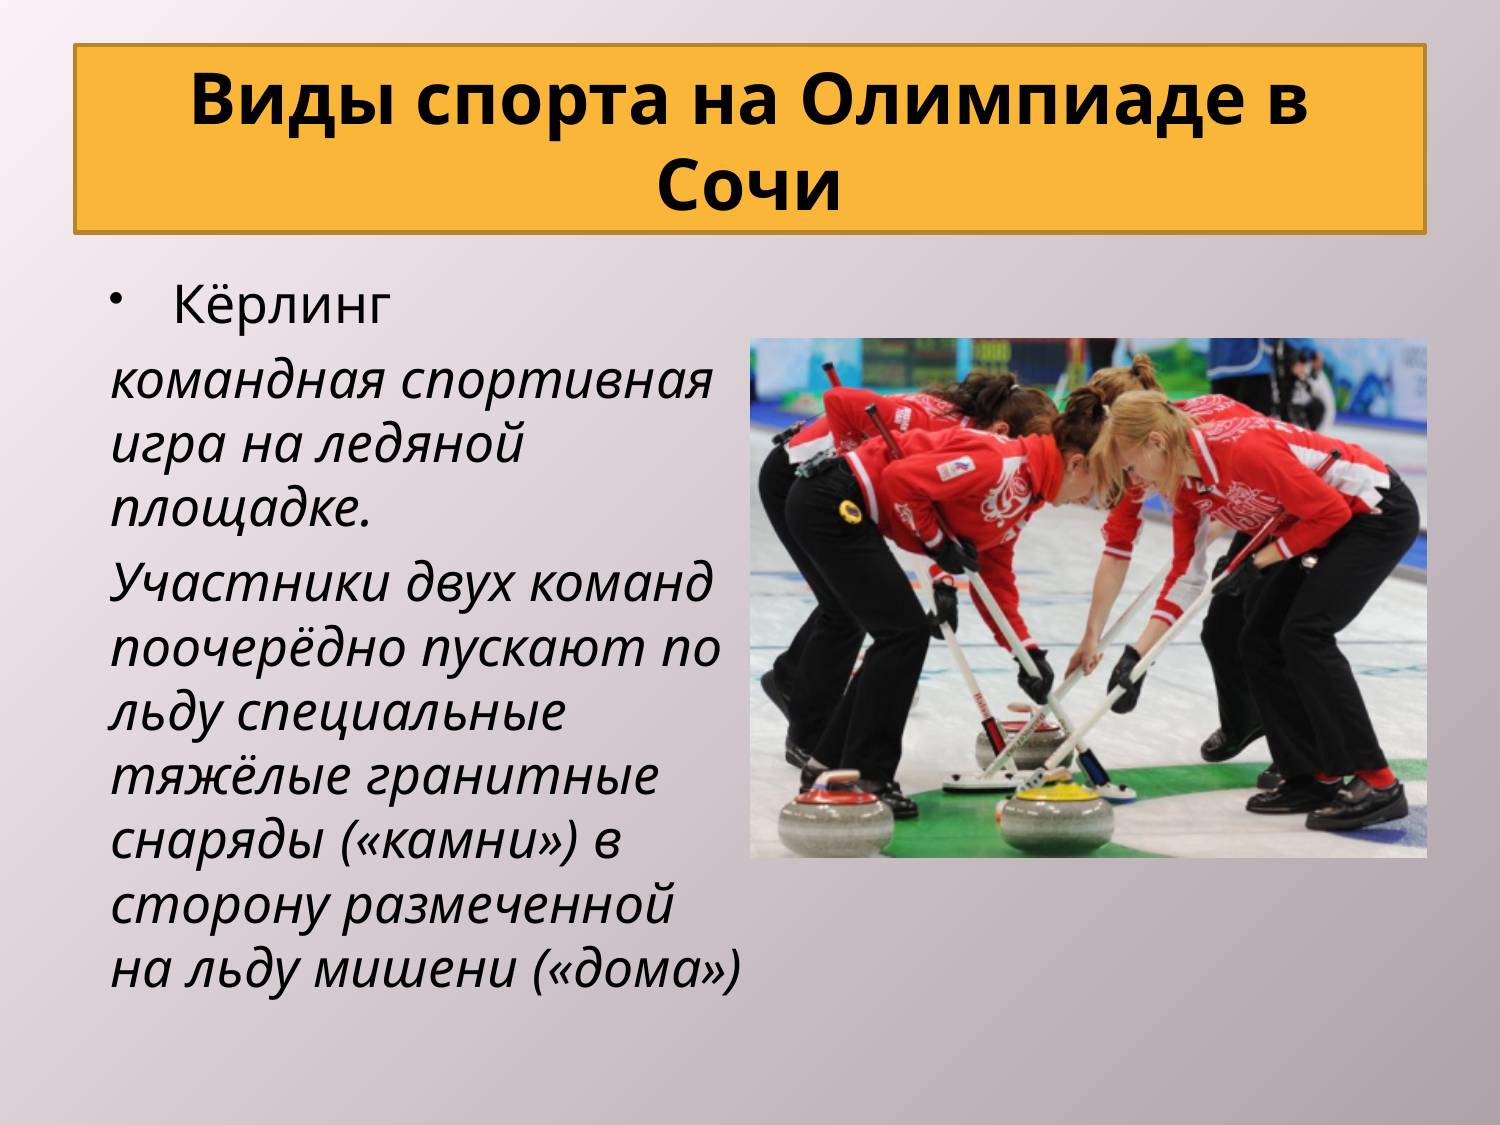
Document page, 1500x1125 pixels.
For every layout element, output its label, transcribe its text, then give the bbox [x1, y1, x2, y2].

list Кёрлинг командная спортивная игра на ледяной площадке. Участники двух команд поочерёдно пускают по льду специальные тяжёлые гранитные снаряды («камни») в сторону размеченной на льду мишени («дома») [75, 262, 762, 1035]
picture [750, 337, 1427, 858]
title Виды спорта на Олимпиаде в Сочи [73, 43, 1427, 235]
